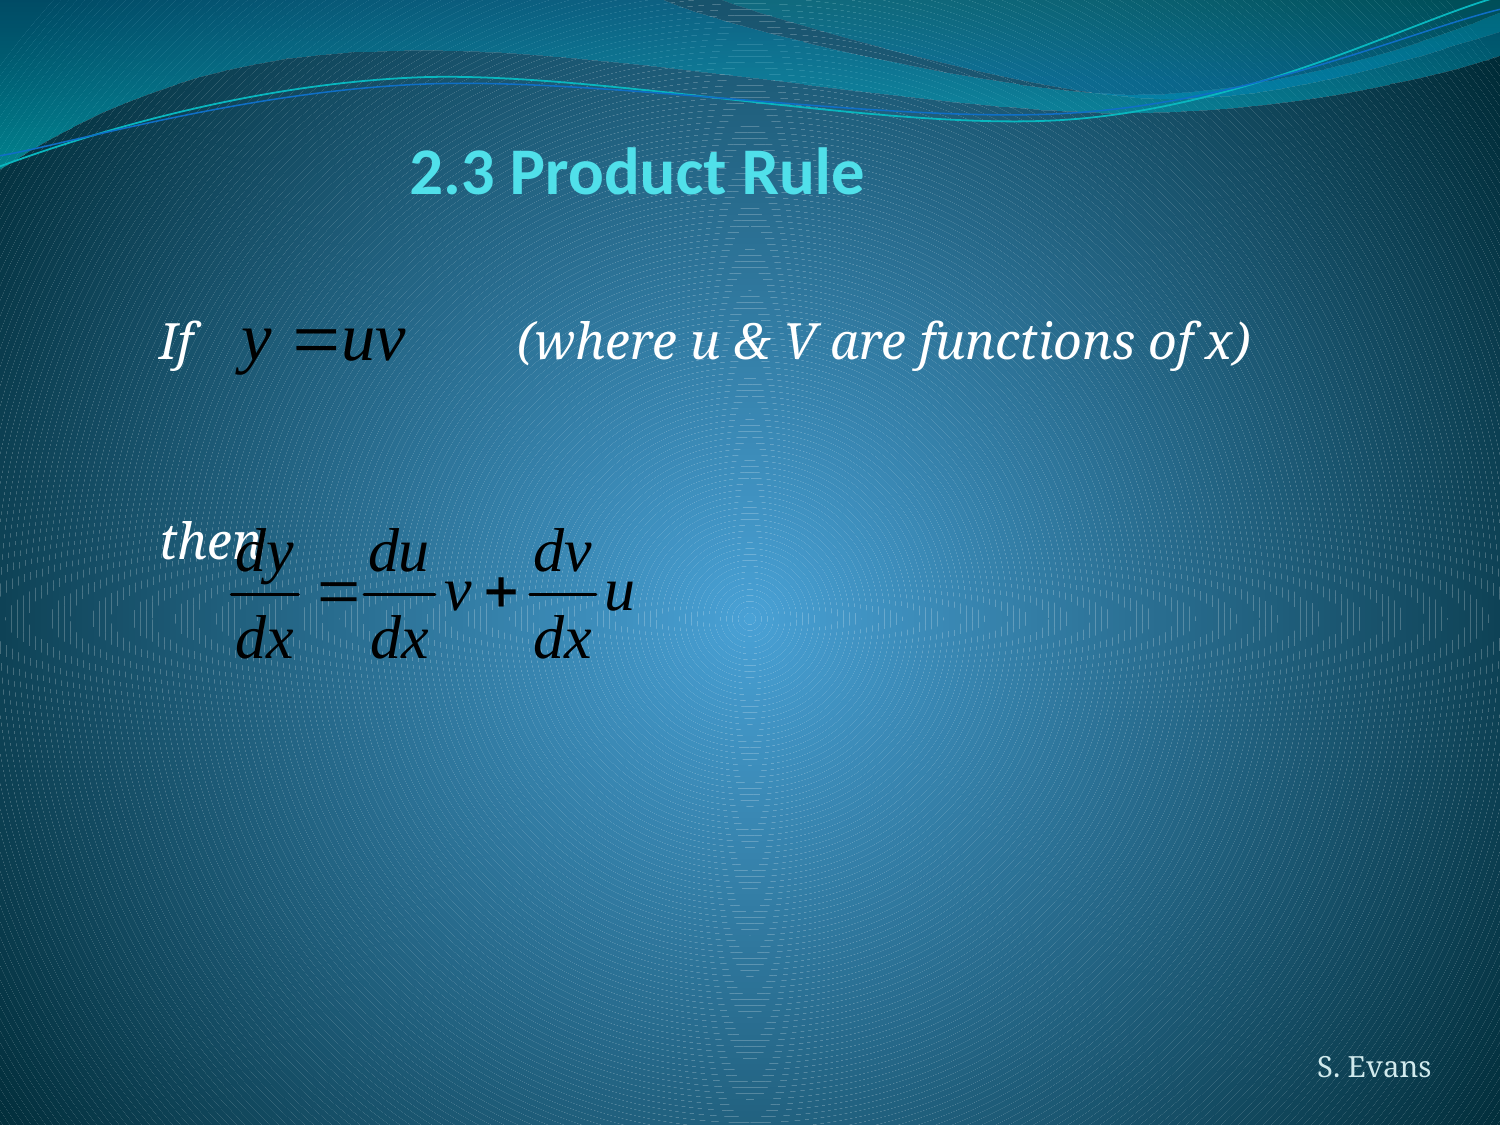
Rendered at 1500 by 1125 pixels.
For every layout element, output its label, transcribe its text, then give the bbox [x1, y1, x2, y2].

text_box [220, 511, 651, 673]
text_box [224, 314, 420, 390]
subtitle If (where u & V are functions of x) then [159, 231, 1275, 1035]
footer S. Evans [1316, 1023, 1465, 1084]
title 2.3 Product Rule [218, 101, 869, 209]
